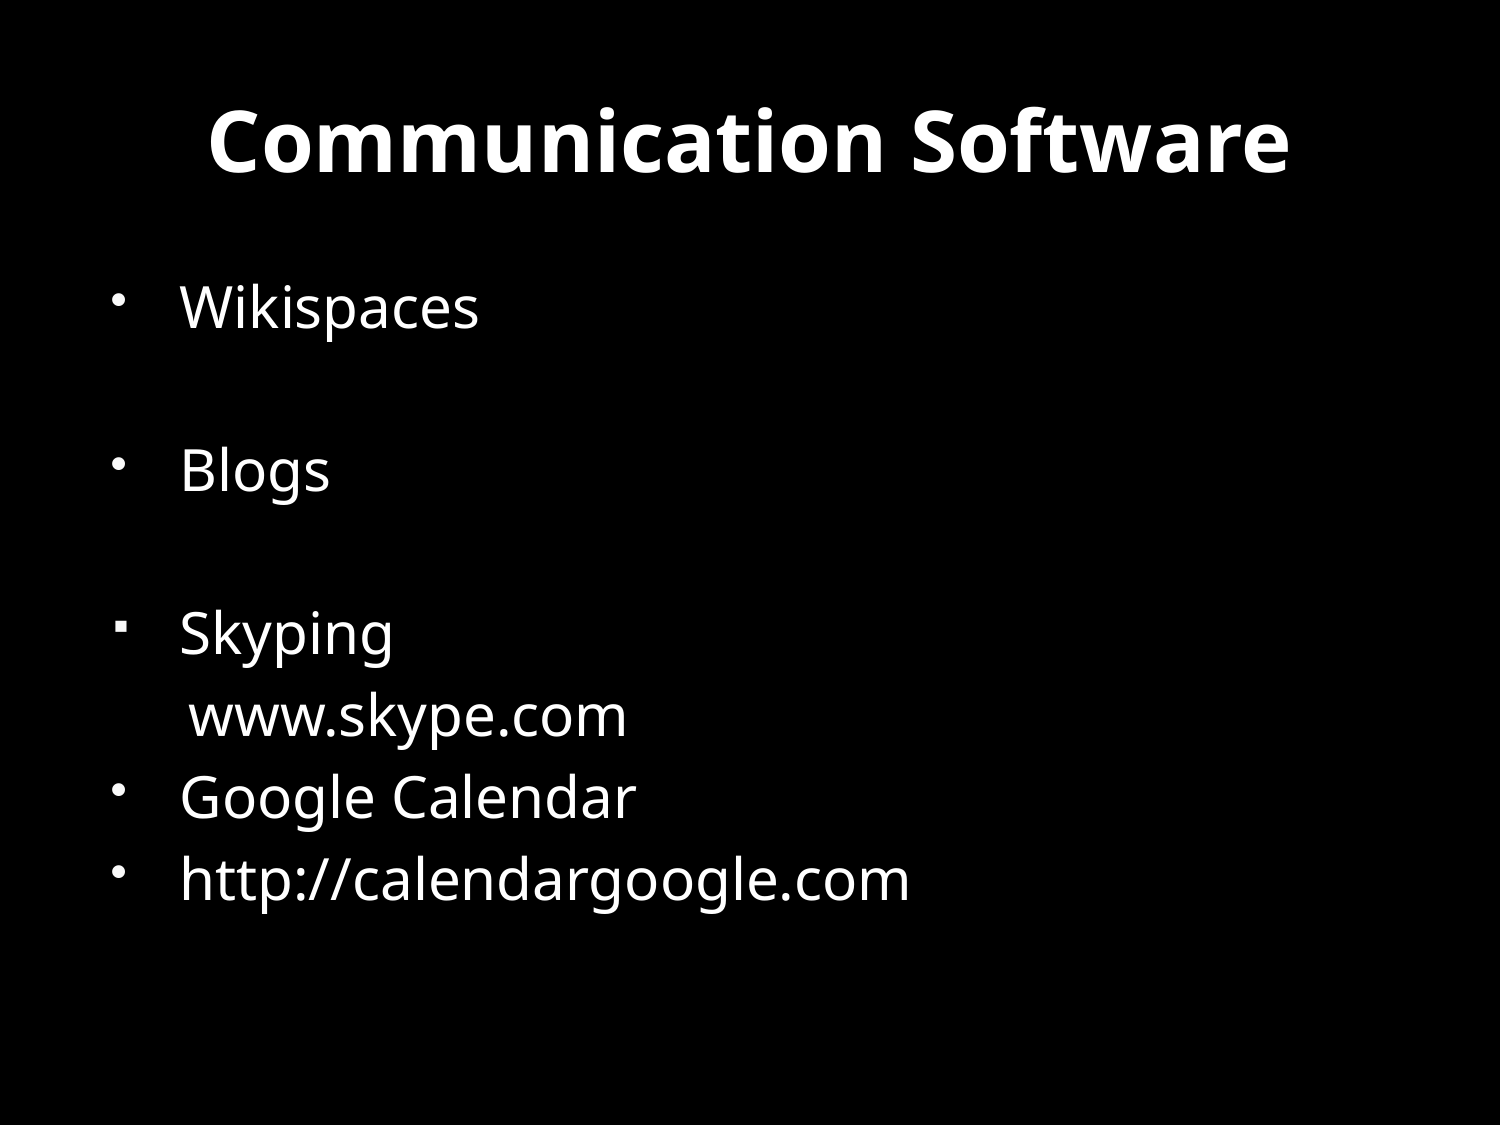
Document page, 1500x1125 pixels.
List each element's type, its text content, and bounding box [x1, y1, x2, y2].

list Wikispaces Blogs Skyping www.skype.com Google Calendar http://calendargoogle.com [75, 262, 1425, 1035]
title Communication Software [75, 45, 1425, 233]
